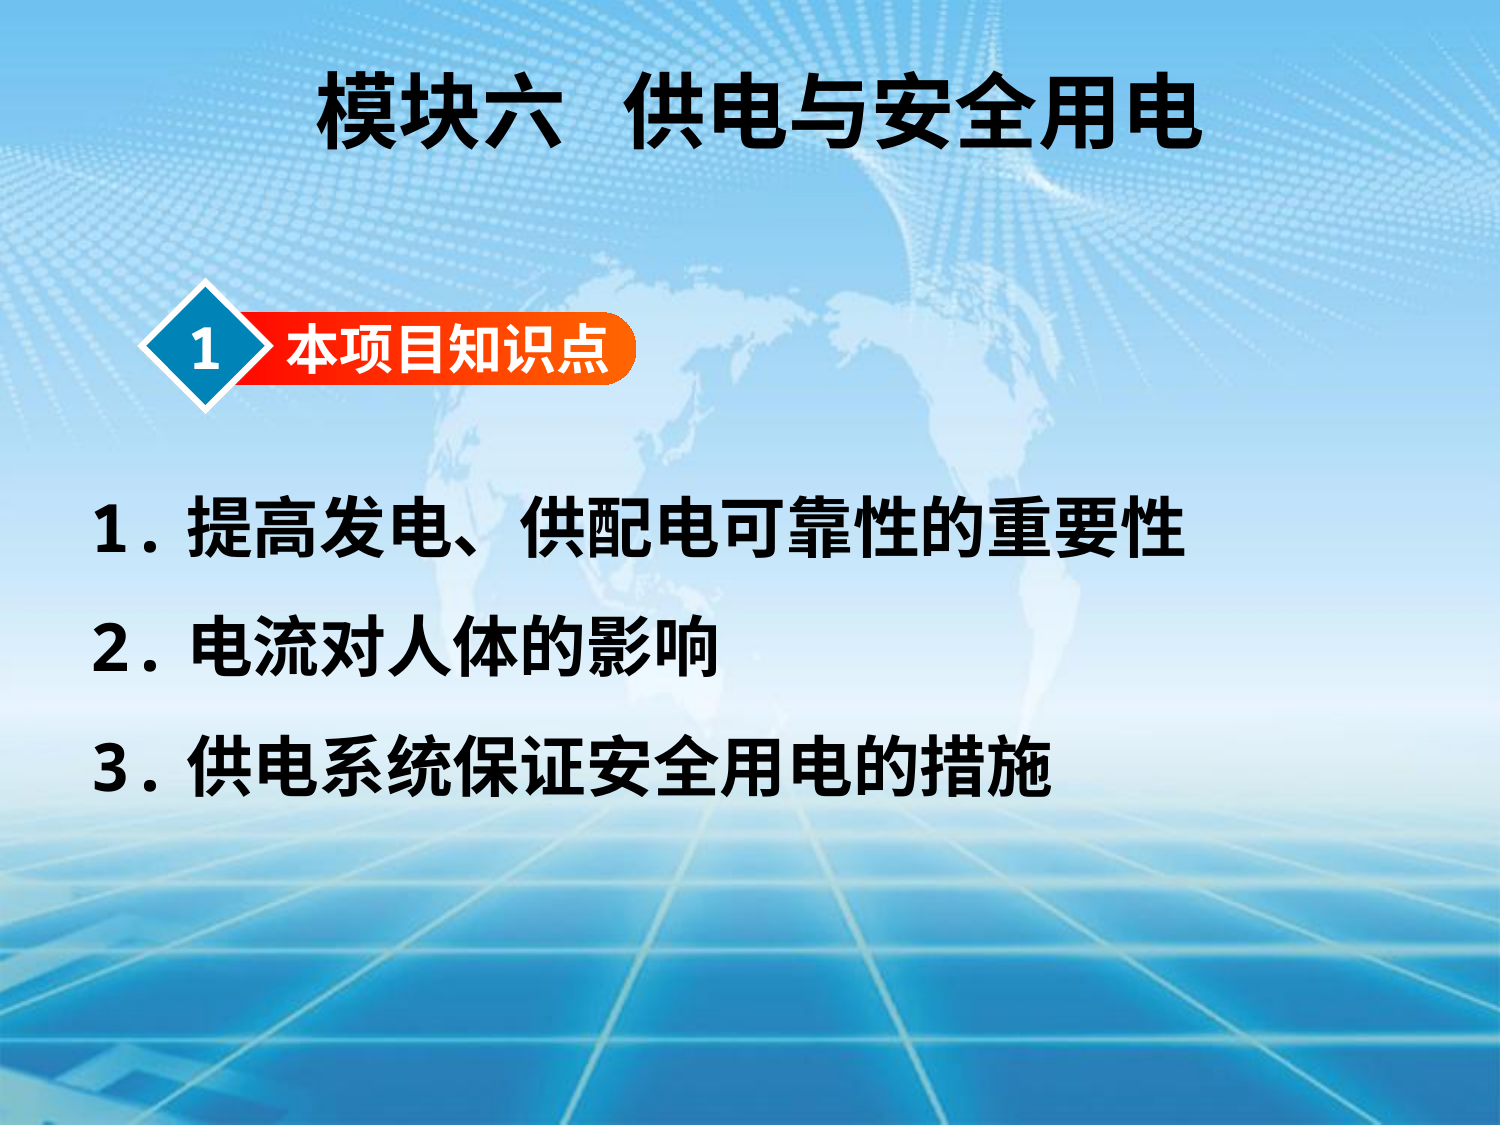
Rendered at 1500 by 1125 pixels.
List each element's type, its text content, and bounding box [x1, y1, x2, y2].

text_box 1.提高发电、供配电可靠性的重要性 2.电流对人体的影响 3.供电系统保证安全用电的措施 [75, 437, 1397, 813]
text_box 本项目知识点 [271, 307, 640, 388]
text_box 1 [141, 282, 270, 410]
text_box 模块六 供电与安全用电 [123, 15, 1397, 204]
text_box [233, 312, 271, 385]
picture [0, 0, 1500, 1125]
